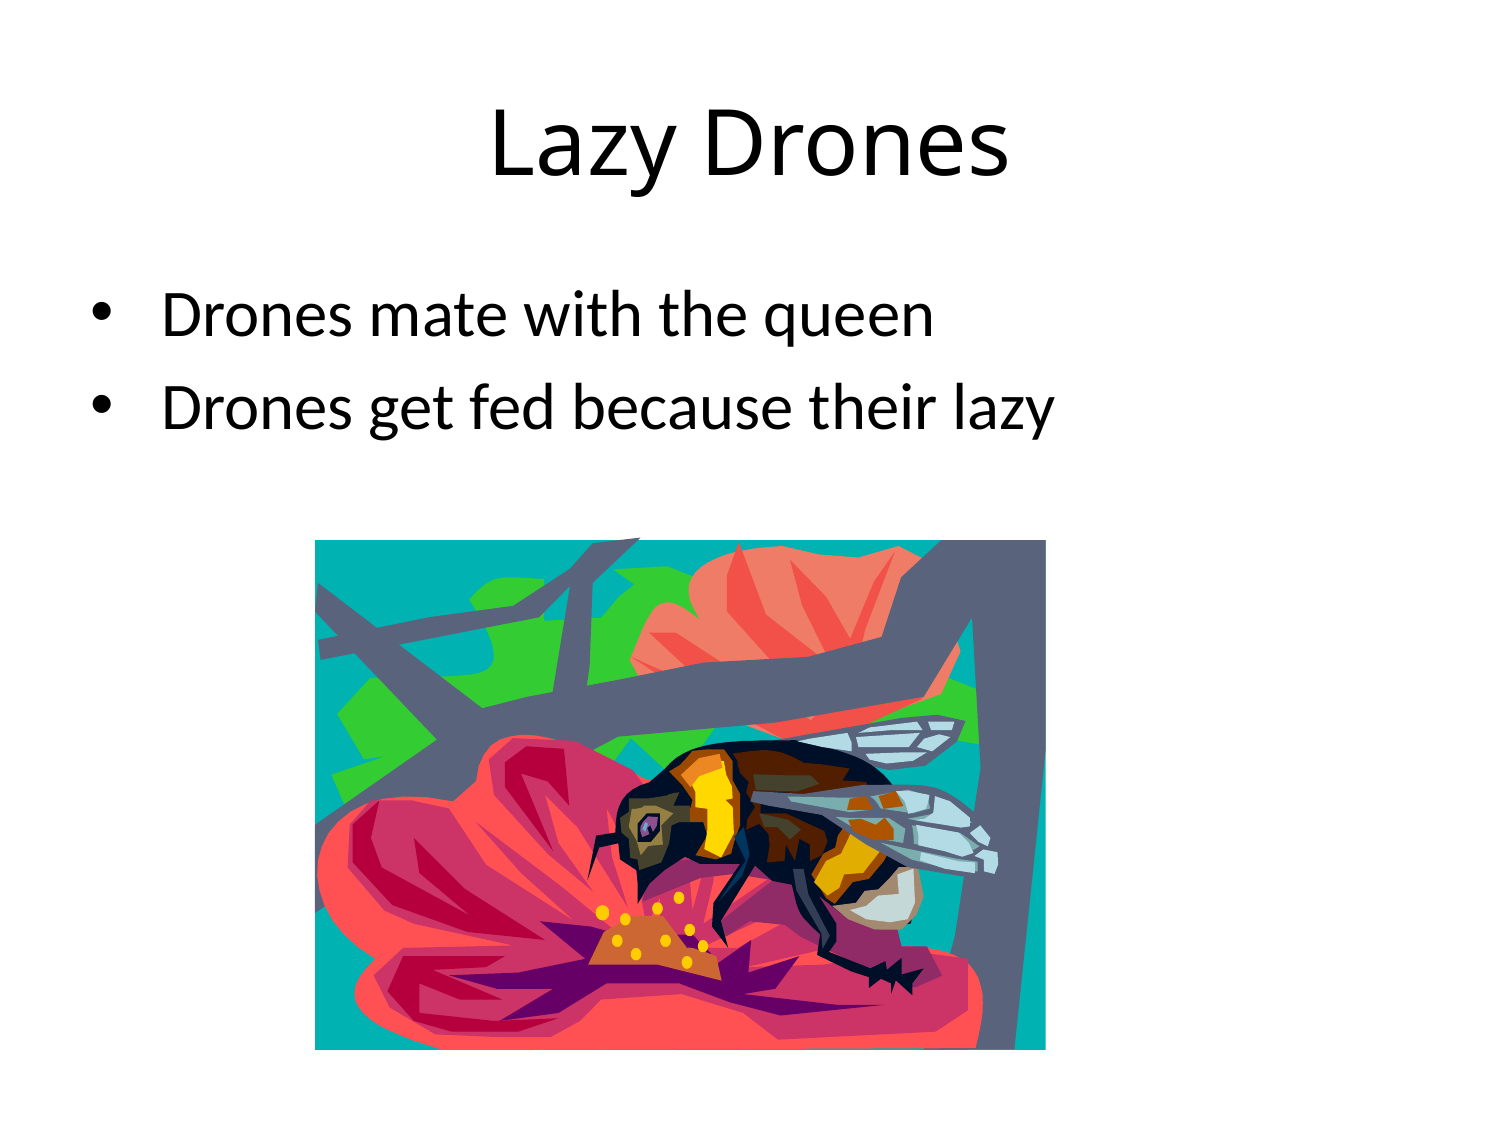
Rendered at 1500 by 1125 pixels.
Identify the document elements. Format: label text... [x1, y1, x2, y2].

picture [274, 537, 1046, 1051]
list Drones mate with the queen Drones get fed because their lazy [75, 262, 1425, 1005]
title Lazy Drones [75, 45, 1425, 233]
